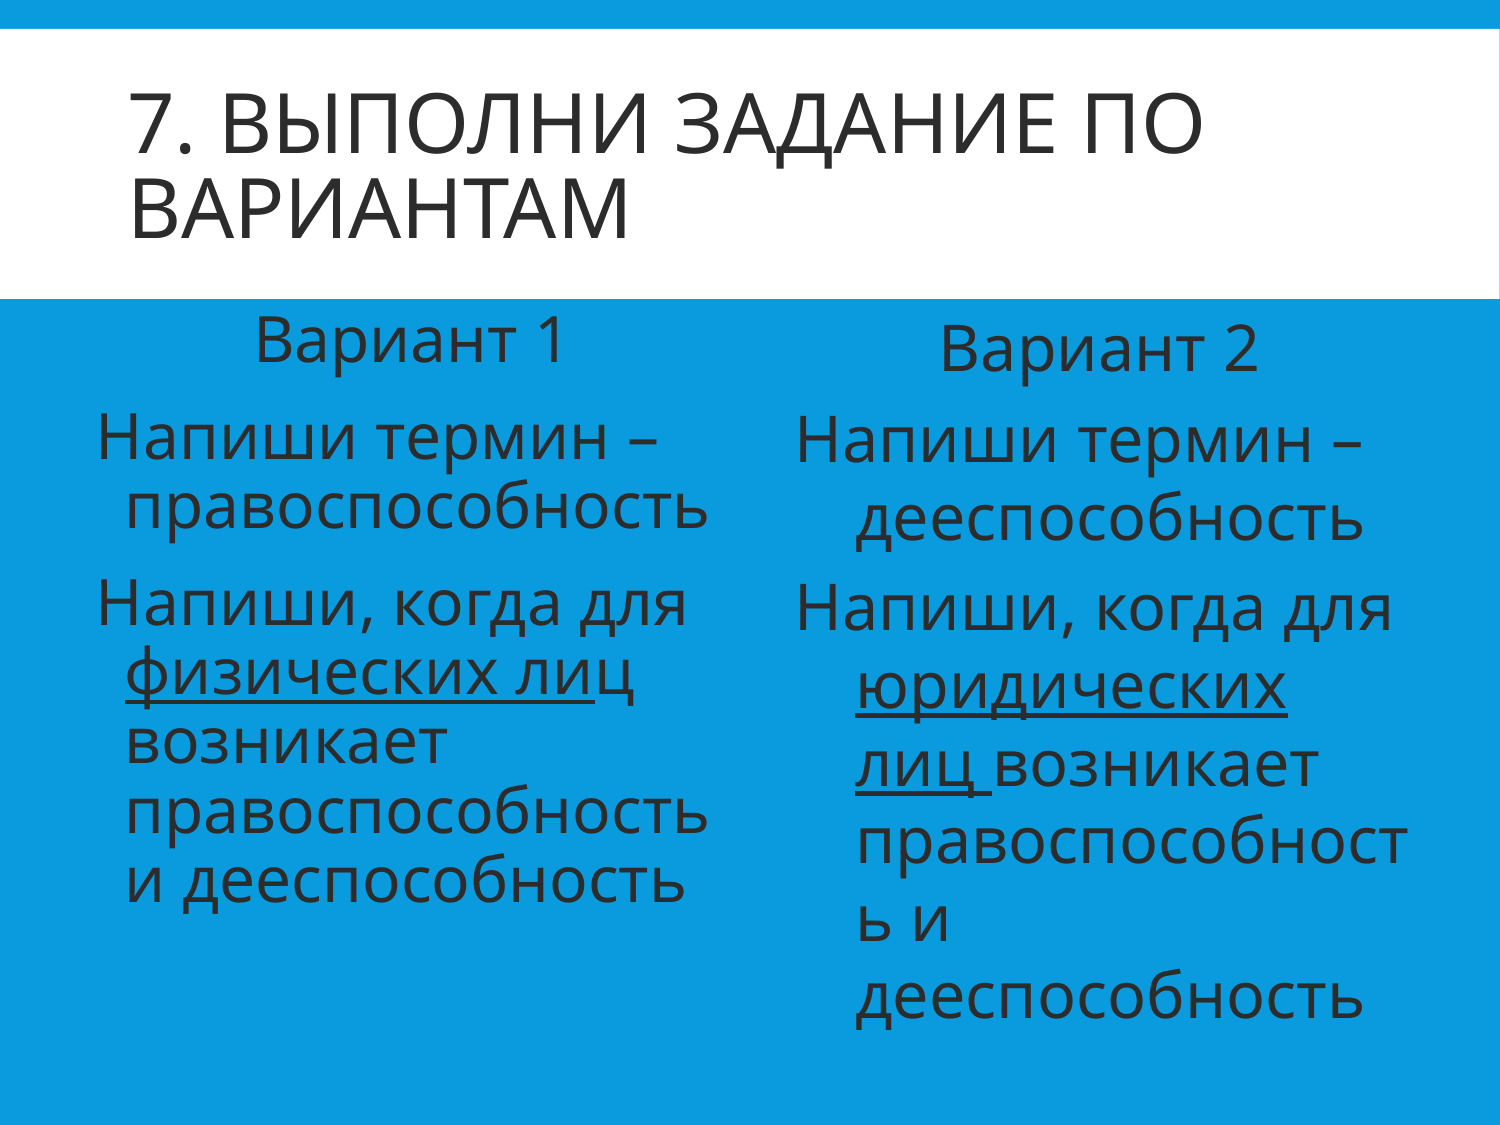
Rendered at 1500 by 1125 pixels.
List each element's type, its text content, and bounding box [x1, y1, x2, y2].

text_box Вариант 2 Напиши термин – дееспособность Напиши, когда для юридических лиц возникает правоспособность и дееспособность [773, 299, 1437, 1043]
list Вариант 1 Напиши термин – правоспособность Напиши, когда для физических лиц возникает правоспособность и дееспособность [80, 299, 744, 1043]
title 7. Выполни задание по вариантам [112, 46, 1388, 295]
text_box [785, 267, 1449, 1010]
